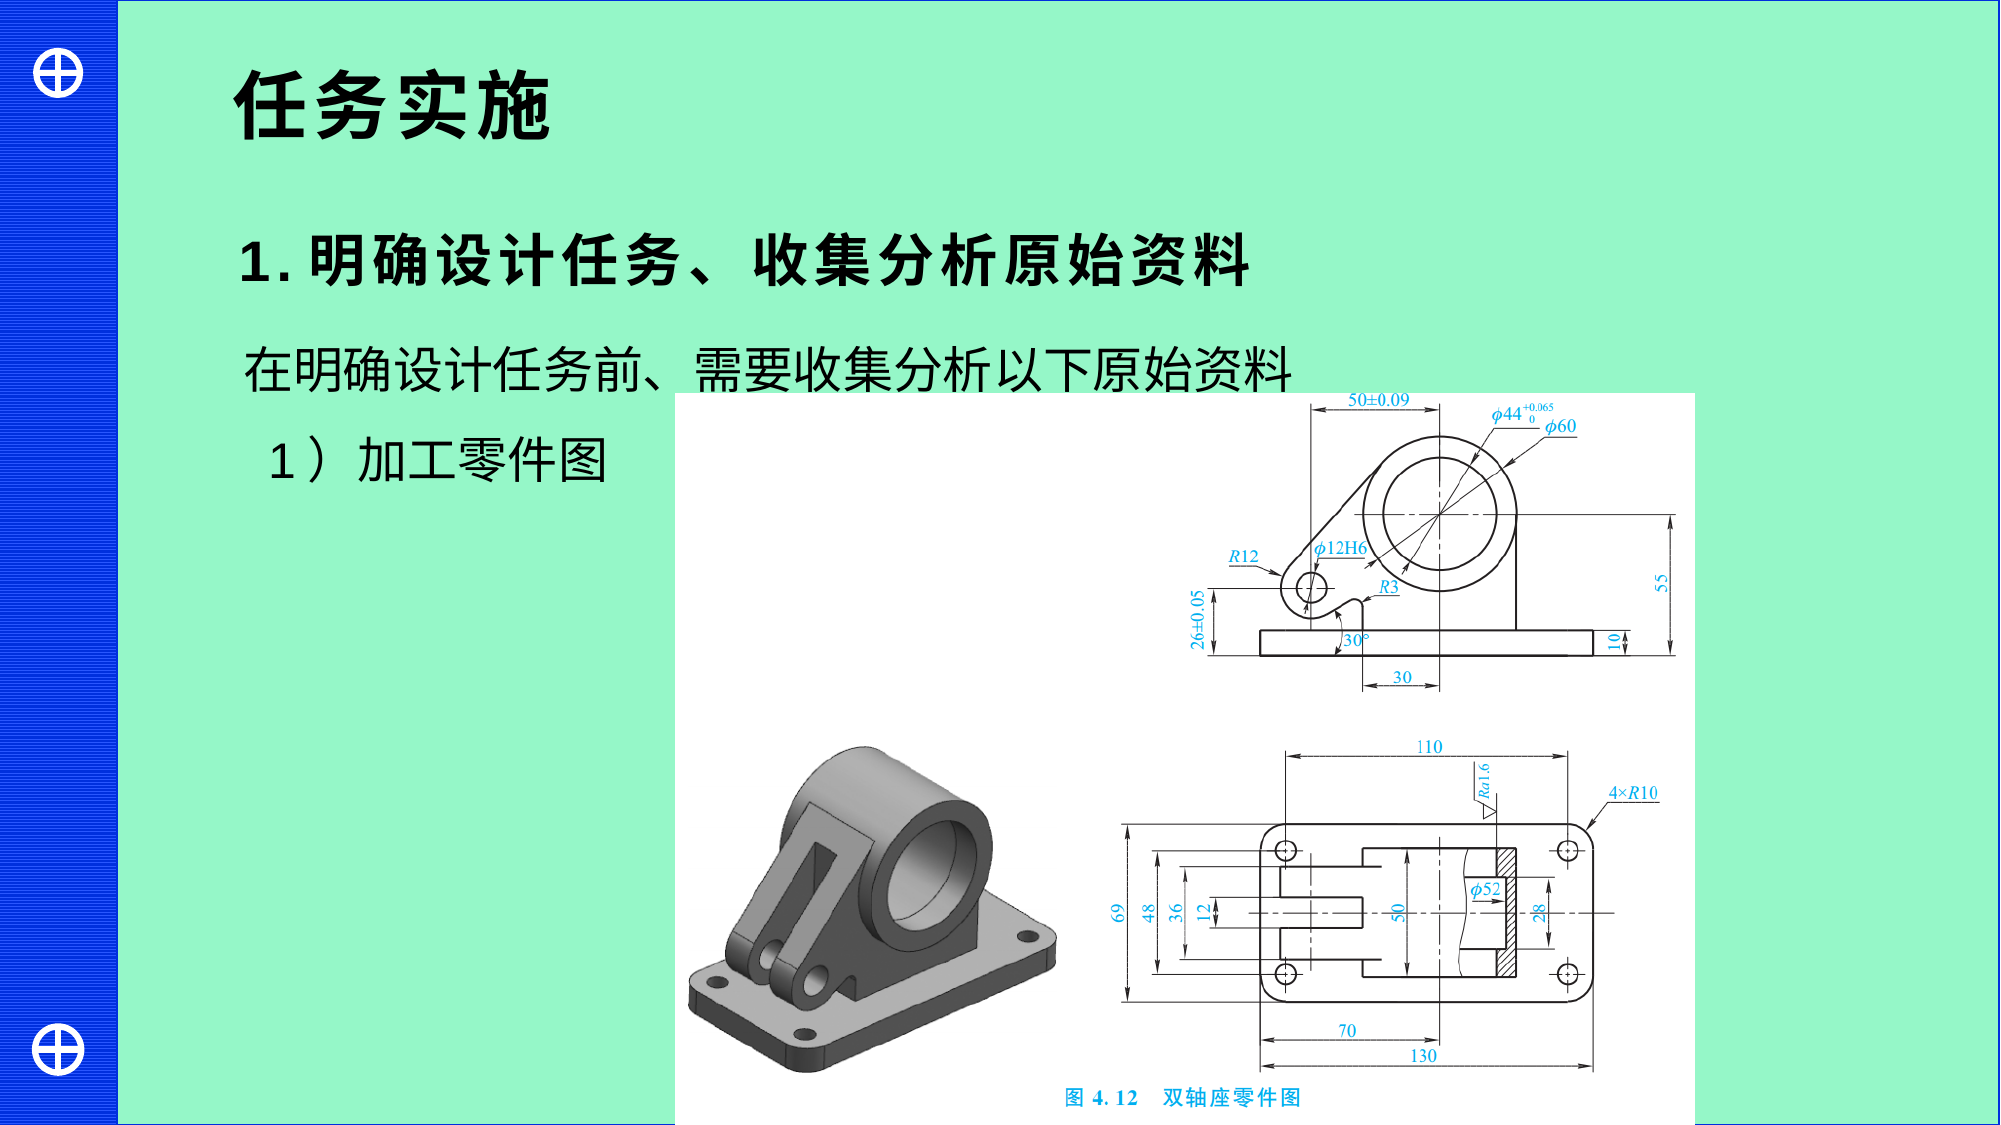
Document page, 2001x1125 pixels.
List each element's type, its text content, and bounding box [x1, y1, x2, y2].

picture [675, 393, 1695, 1125]
text_box 在明确设计任务前、需要收集分析以下原始资料 1）加工零件图 [153, 300, 1861, 586]
text_box 1.明确设计任务、收集分析原始资料 [135, 179, 1423, 301]
text_box 任务实施 [153, 35, 1441, 157]
